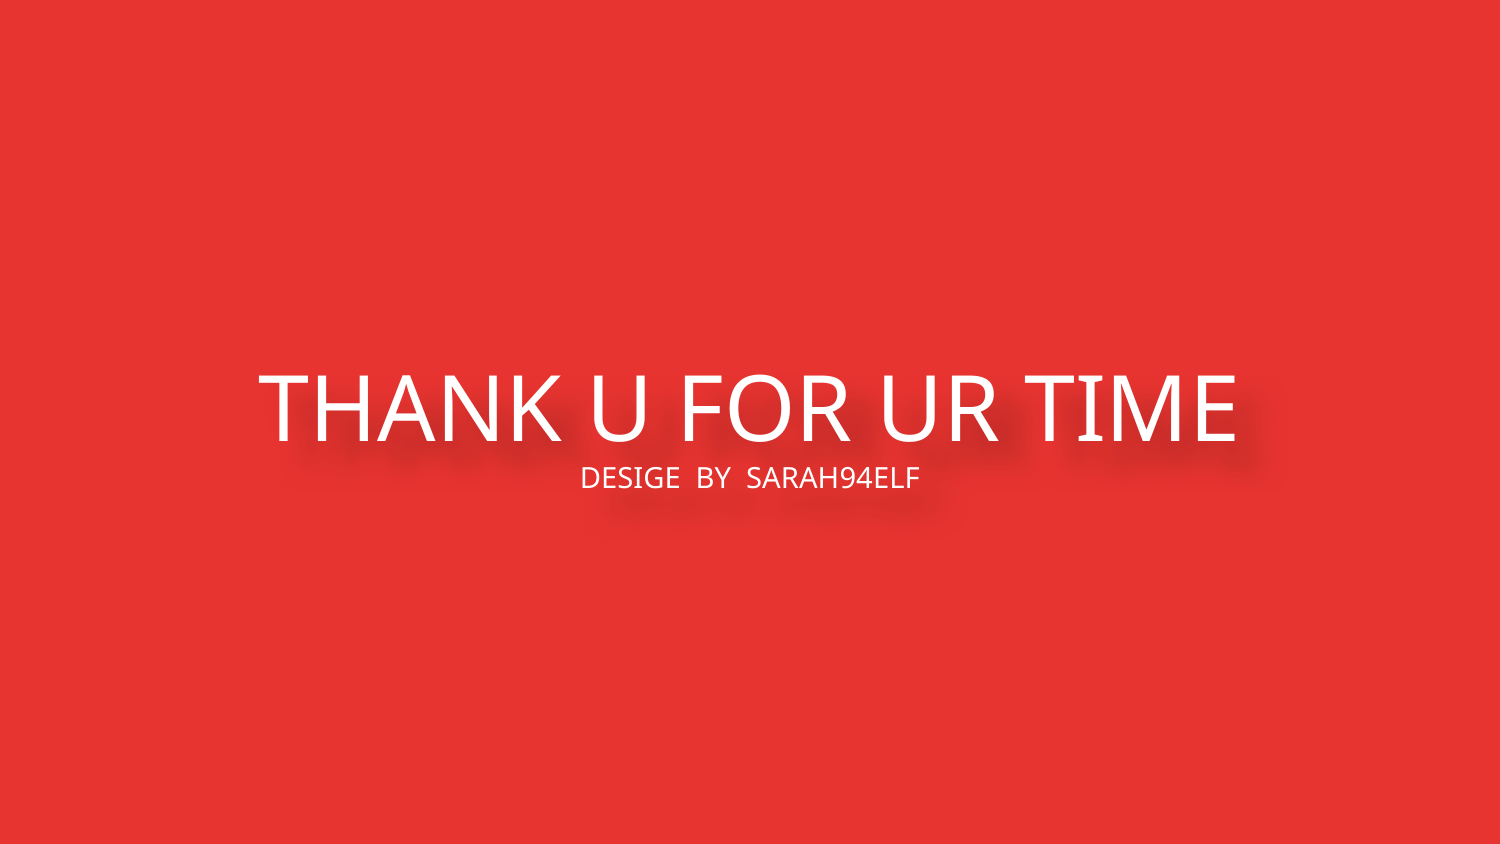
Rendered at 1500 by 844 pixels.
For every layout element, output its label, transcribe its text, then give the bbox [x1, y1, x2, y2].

text_box THANK U FOR UR TIME DESIGE BY SARAH94ELF [0, 342, 1500, 537]
